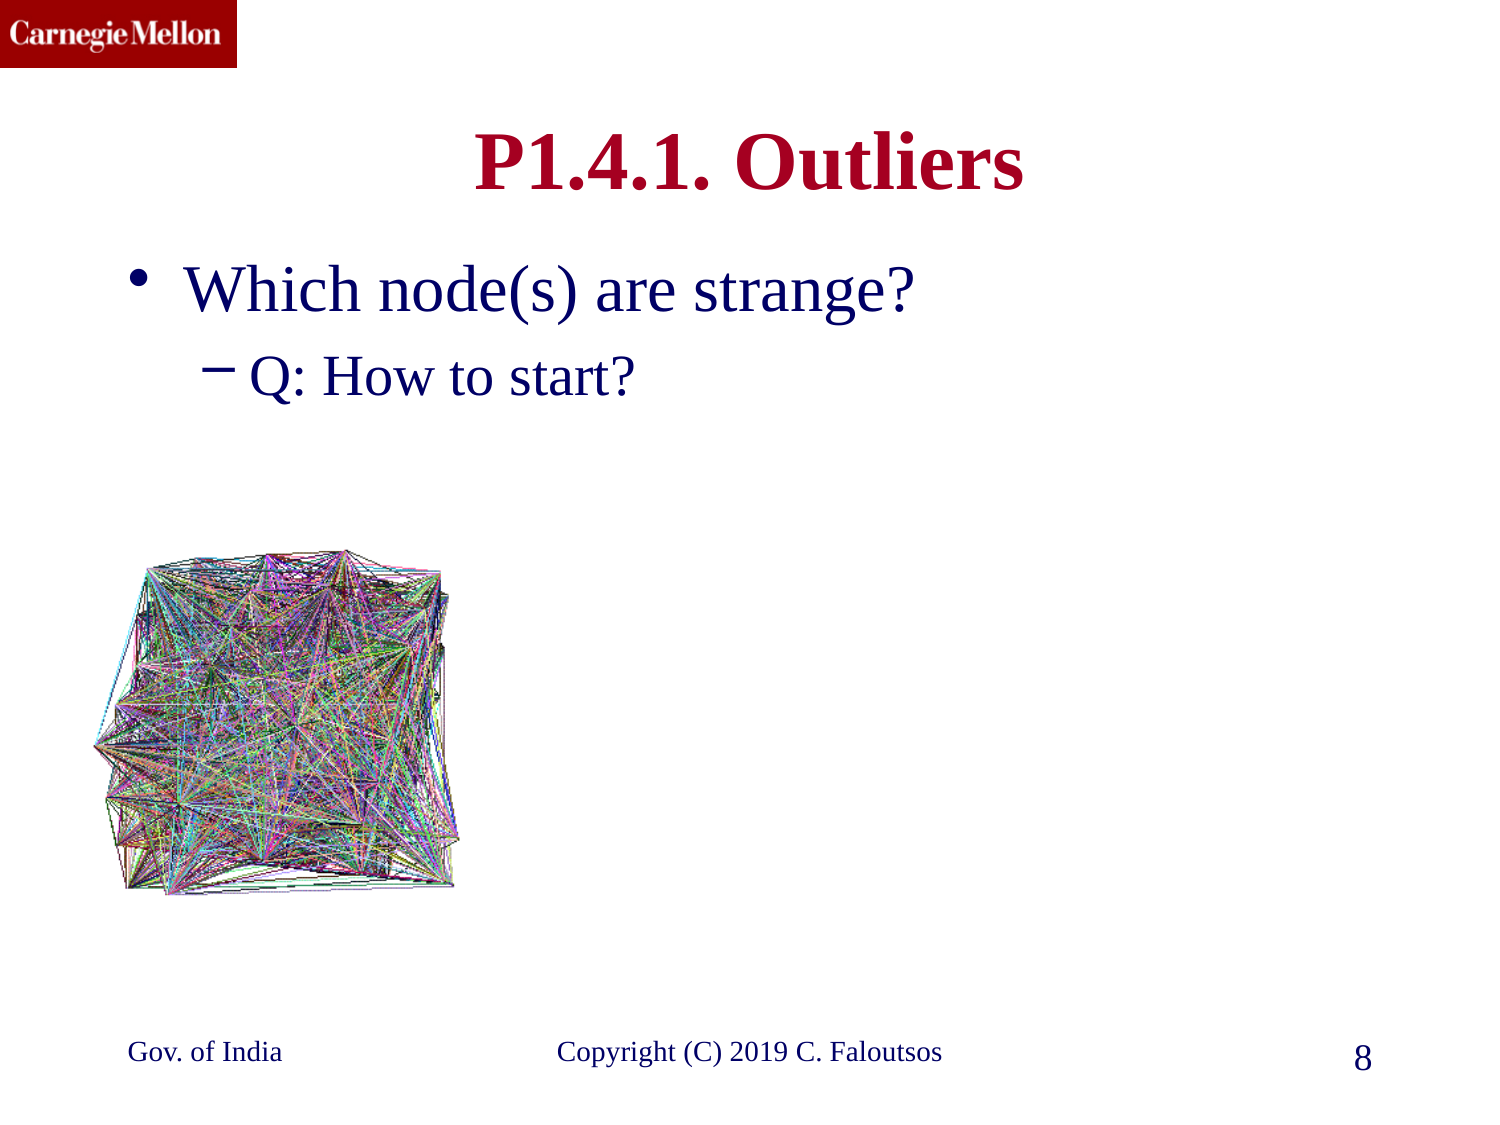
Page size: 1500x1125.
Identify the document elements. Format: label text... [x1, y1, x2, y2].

list Which node(s) are strange? Q: How to start? [112, 237, 1388, 1001]
slide_number Gov. of India [112, 1024, 426, 1101]
picture [70, 493, 495, 960]
picture [0, 0, 237, 68]
title P1.4.1. Outliers [112, 99, 1388, 213]
footer Copyright (C) 2019 C. Faloutsos [512, 1024, 988, 1101]
slide_number 8 [1074, 1024, 1388, 1101]
